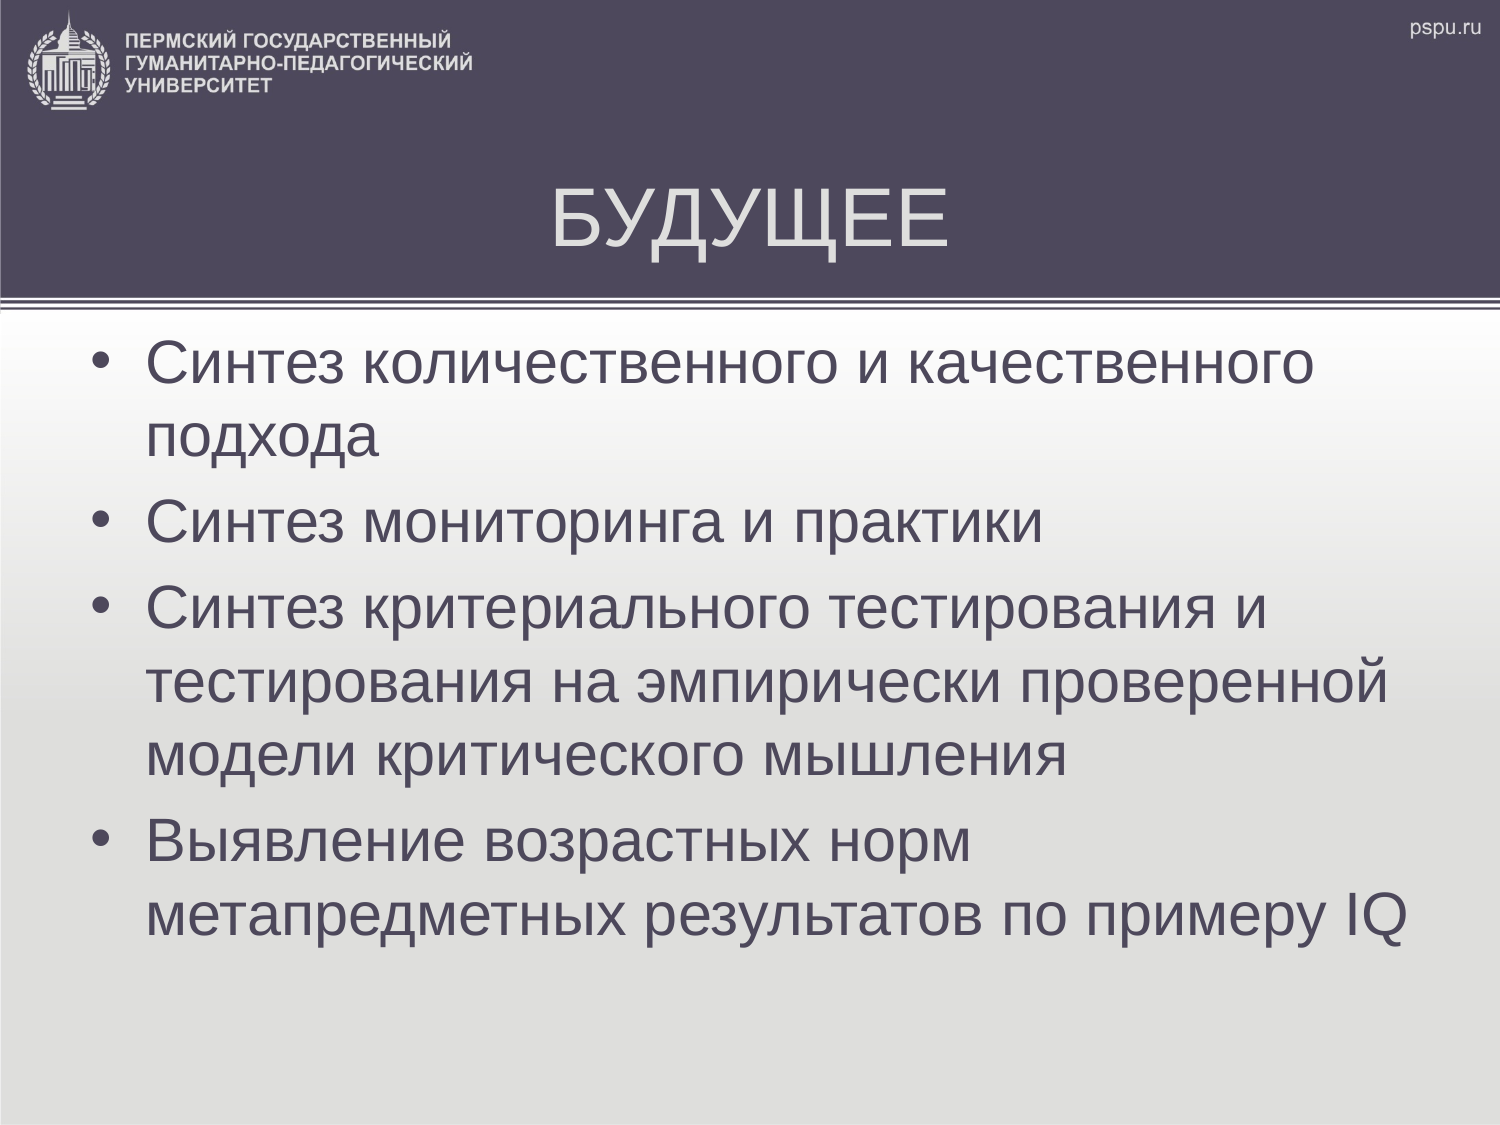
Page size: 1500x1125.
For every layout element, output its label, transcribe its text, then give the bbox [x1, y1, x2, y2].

title БУДУЩЕЕ [76, 125, 1424, 302]
picture [0, 0, 1500, 1125]
list Синтез количественного и качественного подхода Синтез мониторинга и практики Синтез критериального тестирования и тестирования на эмпирически проверенной модели критического мышления Выявление возрастных норм метапредметных результатов по примеру IQ [75, 314, 1425, 1005]
